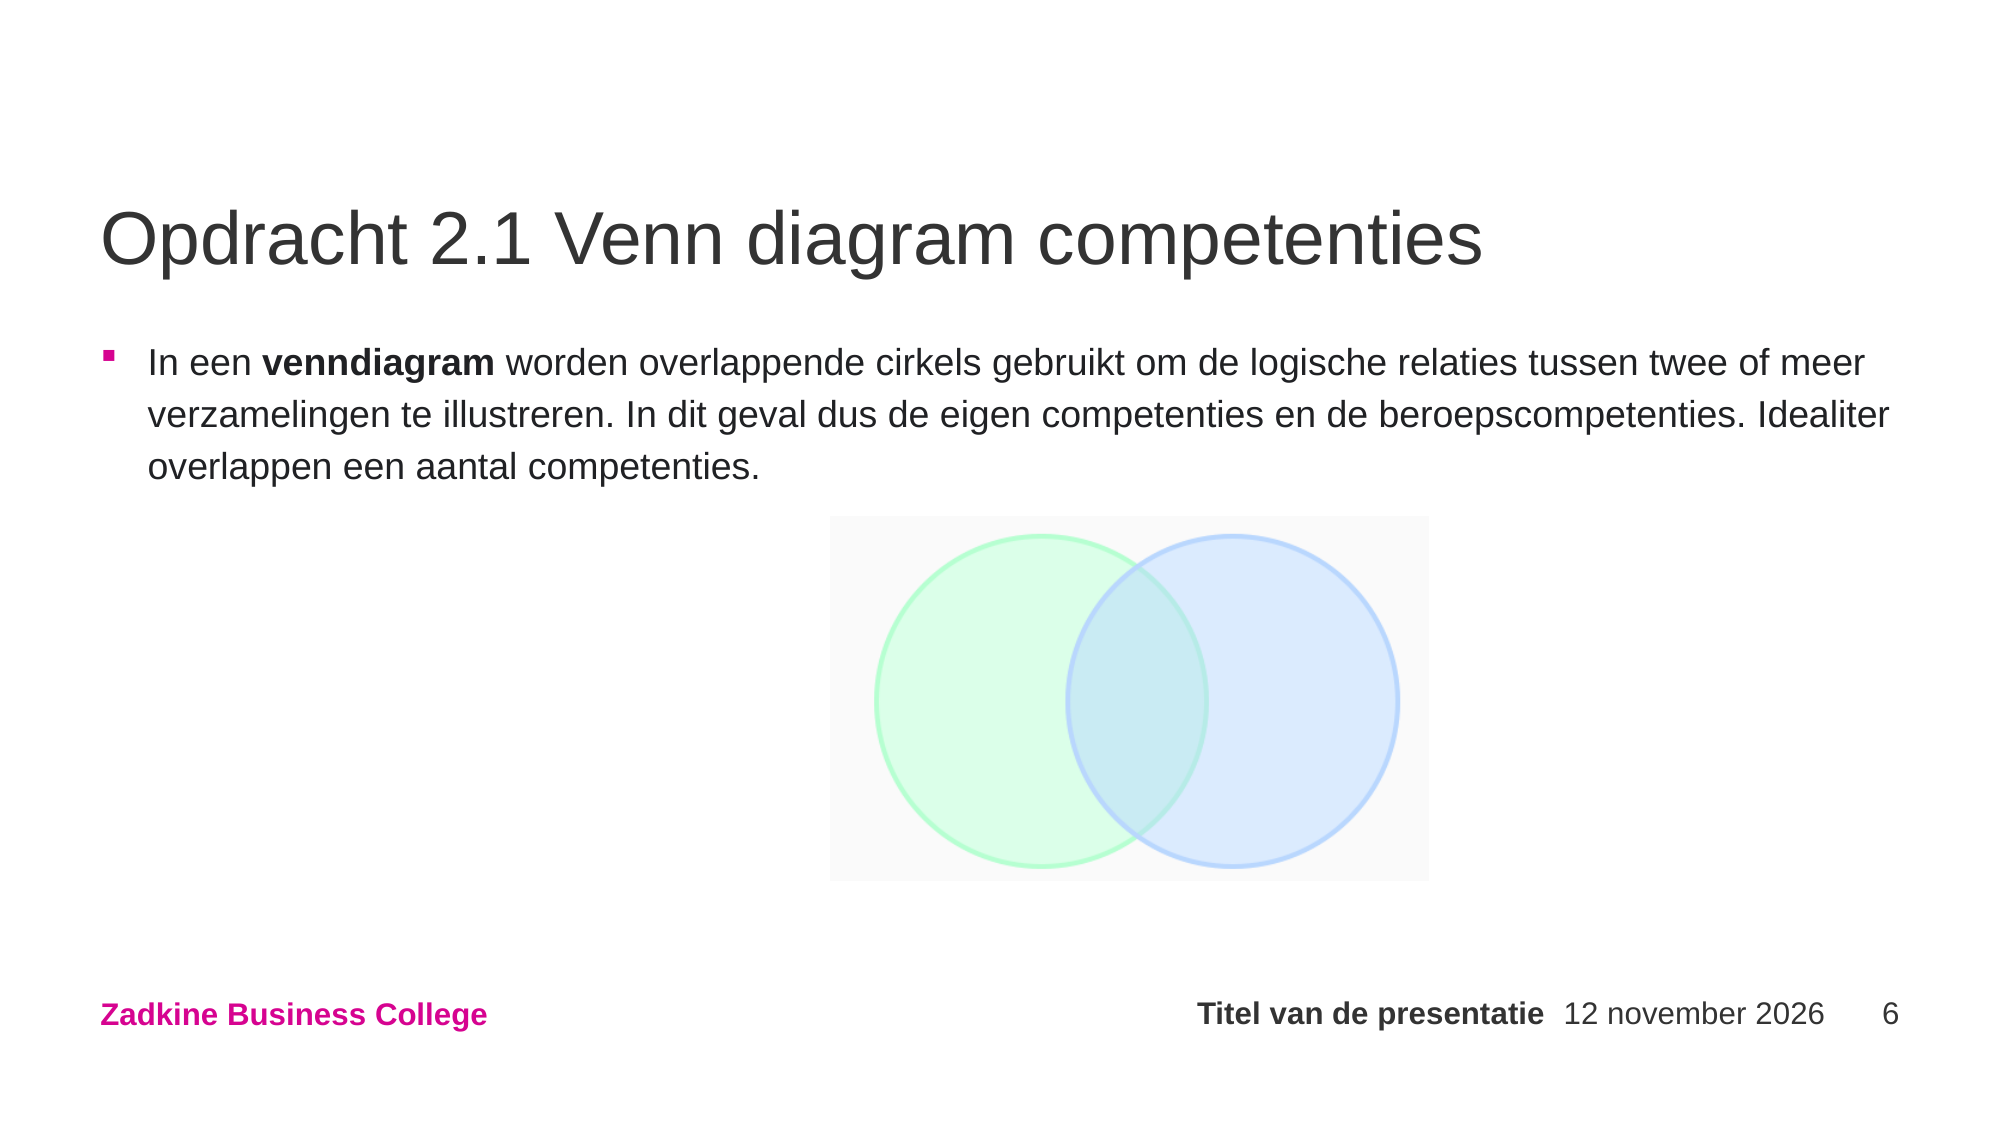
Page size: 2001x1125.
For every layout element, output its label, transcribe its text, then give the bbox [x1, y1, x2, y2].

list In een venndiagram worden overlappende cirkels gebruikt om de logische relaties tussen twee of meer verzamelingen te illustreren. In dit geval dus de eigen competenties en de beroepscompetenties. Idealiter overlappen een aantal competenties. [100, 331, 1900, 917]
slide_number 6 [1825, 993, 1900, 1033]
footer Titel van de presentatie [870, 993, 1546, 1033]
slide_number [1546, 993, 1825, 1033]
picture [830, 516, 1429, 881]
list Opdracht 2.1 Venn diagram competenties [100, 189, 1900, 280]
